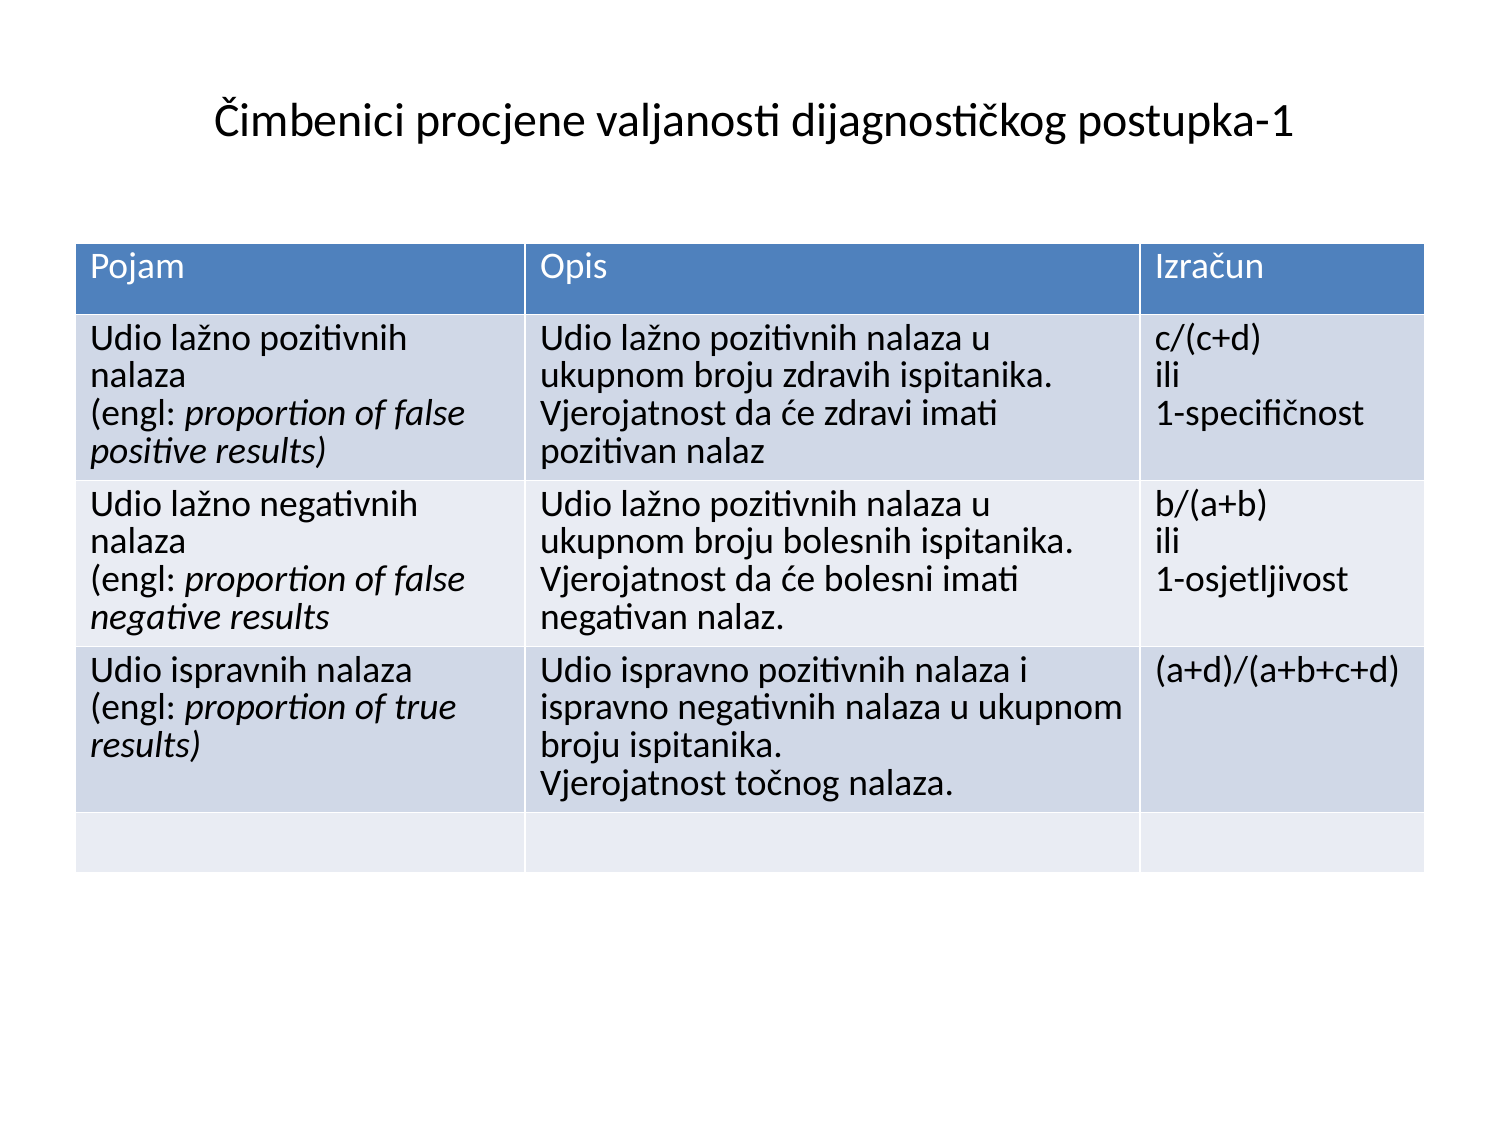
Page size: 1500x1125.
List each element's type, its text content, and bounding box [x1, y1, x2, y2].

table_cell Udio lažno pozitivnih nalaza u ukupnom broju bolesnih ispitanika. Vjerojatnost da će bolesni imati negativan nalaz. [526, 481, 1139, 646]
table_cell Udio ispravnih nalaza (engl: proportion of true results) [76, 647, 524, 812]
table_cell b/(a+b) ili 1-osjetljivost [1141, 481, 1424, 646]
table_header Pojam [76, 244, 524, 314]
table_cell [76, 813, 524, 872]
table_cell [1141, 813, 1424, 872]
table_cell Udio lažno negativnih nalaza (engl: proportion of false negative results [76, 481, 524, 646]
table_header Opis [526, 244, 1139, 314]
table_cell Udio lažno pozitivnih nalaza u ukupnom broju zdravih ispitanika. Vjerojatnost da će zdravi imati pozitivan nalaz [526, 315, 1139, 480]
title Čimbenici procjene valjanosti dijagnostičkog postupka-1 [75, 45, 1436, 232]
table_cell [526, 813, 1139, 872]
table_cell (a+d)/(a+b+c+d) [1141, 647, 1424, 812]
table_cell c/(c+d) ili 1-specifičnost [1141, 315, 1424, 480]
table_cell Udio ispravno pozitivnih nalaza i ispravno negativnih nalaza u ukupnom broju ispitanika. Vjerojatnost točnog nalaza. [526, 647, 1139, 812]
table_header Izračun [1141, 244, 1424, 314]
table_cell Udio lažno pozitivnih nalaza (engl: proportion of false positive results) [76, 315, 524, 480]
